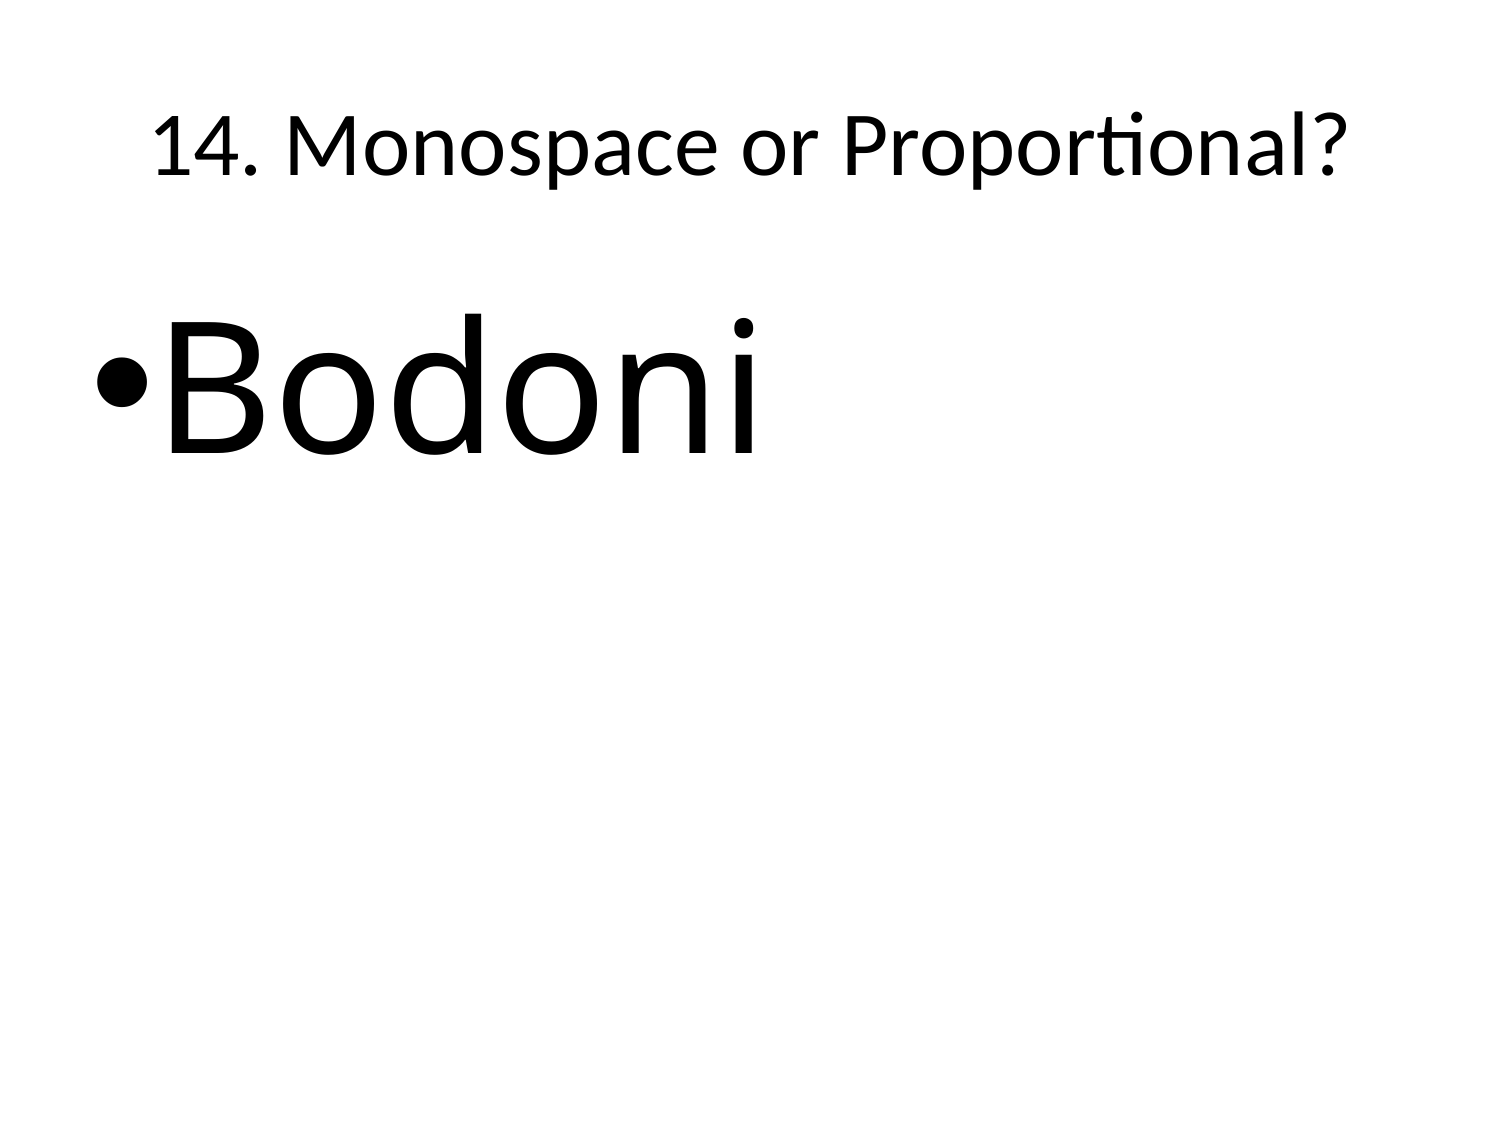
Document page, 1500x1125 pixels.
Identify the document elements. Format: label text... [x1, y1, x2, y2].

list Bodoni [75, 262, 1425, 1005]
title 14. Monospace or Proportional? [75, 45, 1425, 233]
